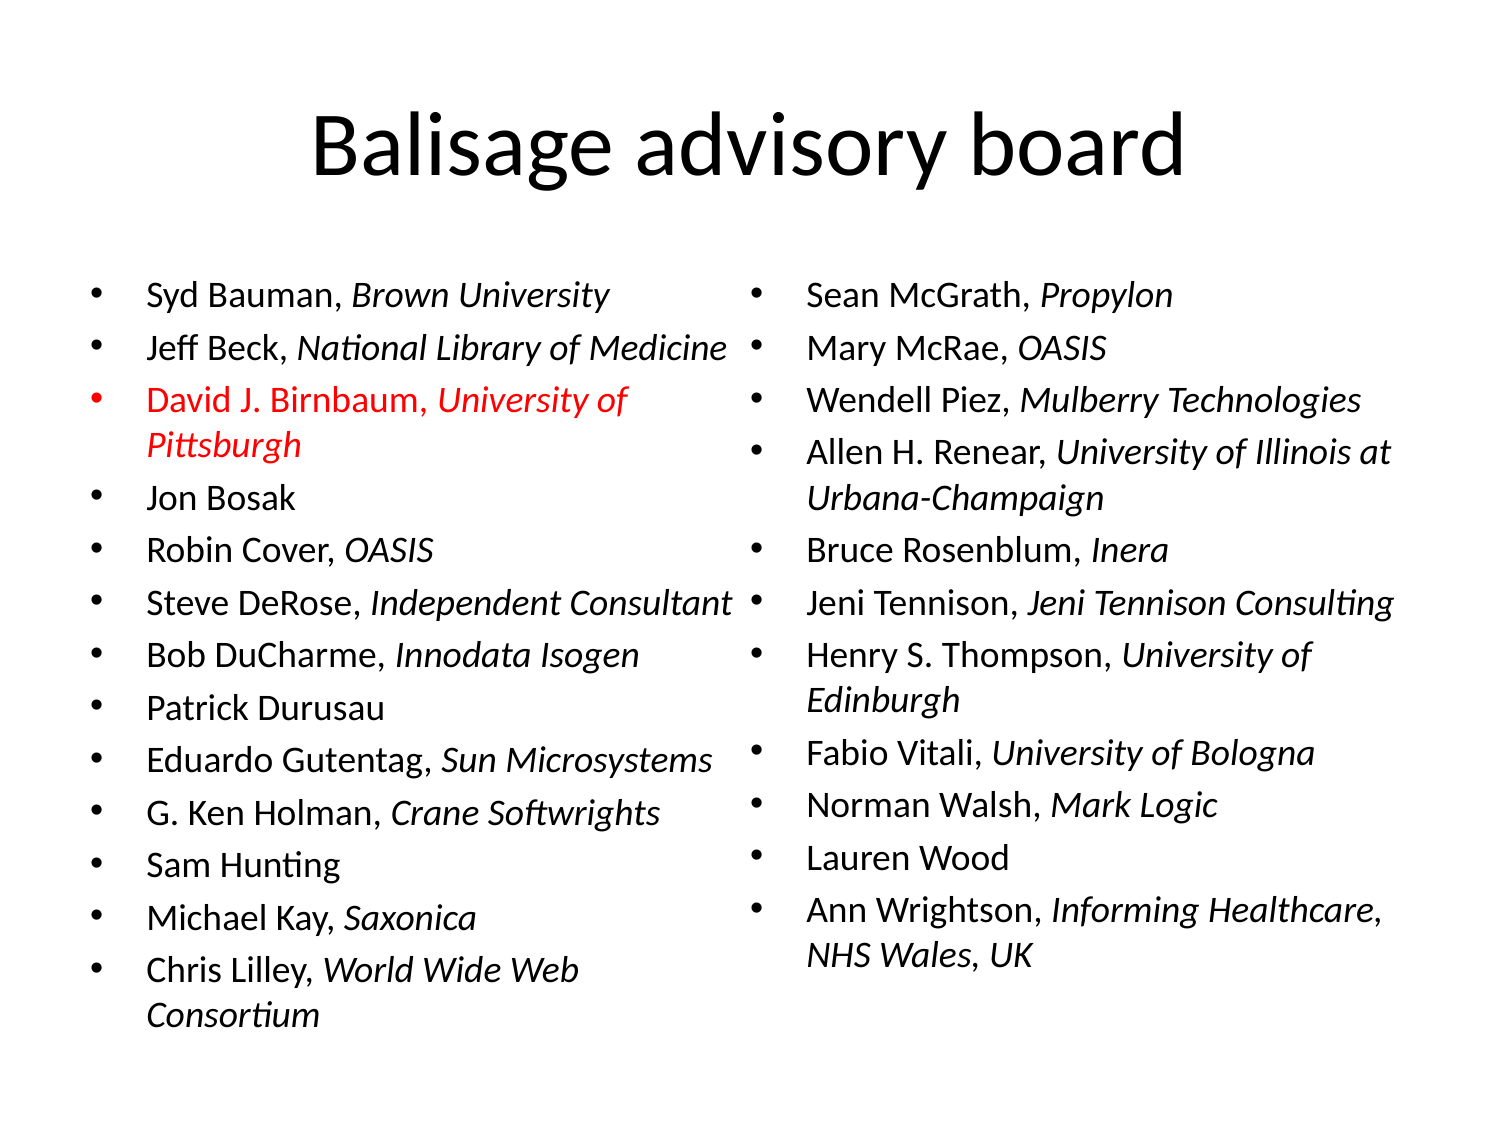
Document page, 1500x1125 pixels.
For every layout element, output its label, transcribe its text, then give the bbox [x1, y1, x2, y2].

list Syd Bauman, Brown University Jeff Beck, National Library of Medicine David J. Birnbaum, University of Pittsburgh Jon Bosak Robin Cover, OASIS Steve DeRose, Independent Consultant Bob DuCharme, Innodata Isogen Patrick Durusau Eduardo Gutentag, Sun Microsystems G. Ken Holman, Crane Softwrights Sam Hunting Michael Kay, Saxonica Chris Lilley, World Wide Web Consortium Sean McGrath, Propylon Mary McRae, OASIS Wendell Piez, Mulberry Technologies Allen H. Renear, University of Illinois at Urbana-Champaign Bruce Rosenblum, Inera Jeni Tennison, Jeni Tennison Consulting Henry S. Thompson, University of Edinburgh Fabio Vitali, University of Bologna Norman Walsh, Mark Logic Lauren Wood Ann Wrightson, Informing Healthcare, NHS Wales, UK [75, 262, 1425, 1050]
title Balisage advisory board [75, 45, 1425, 233]
